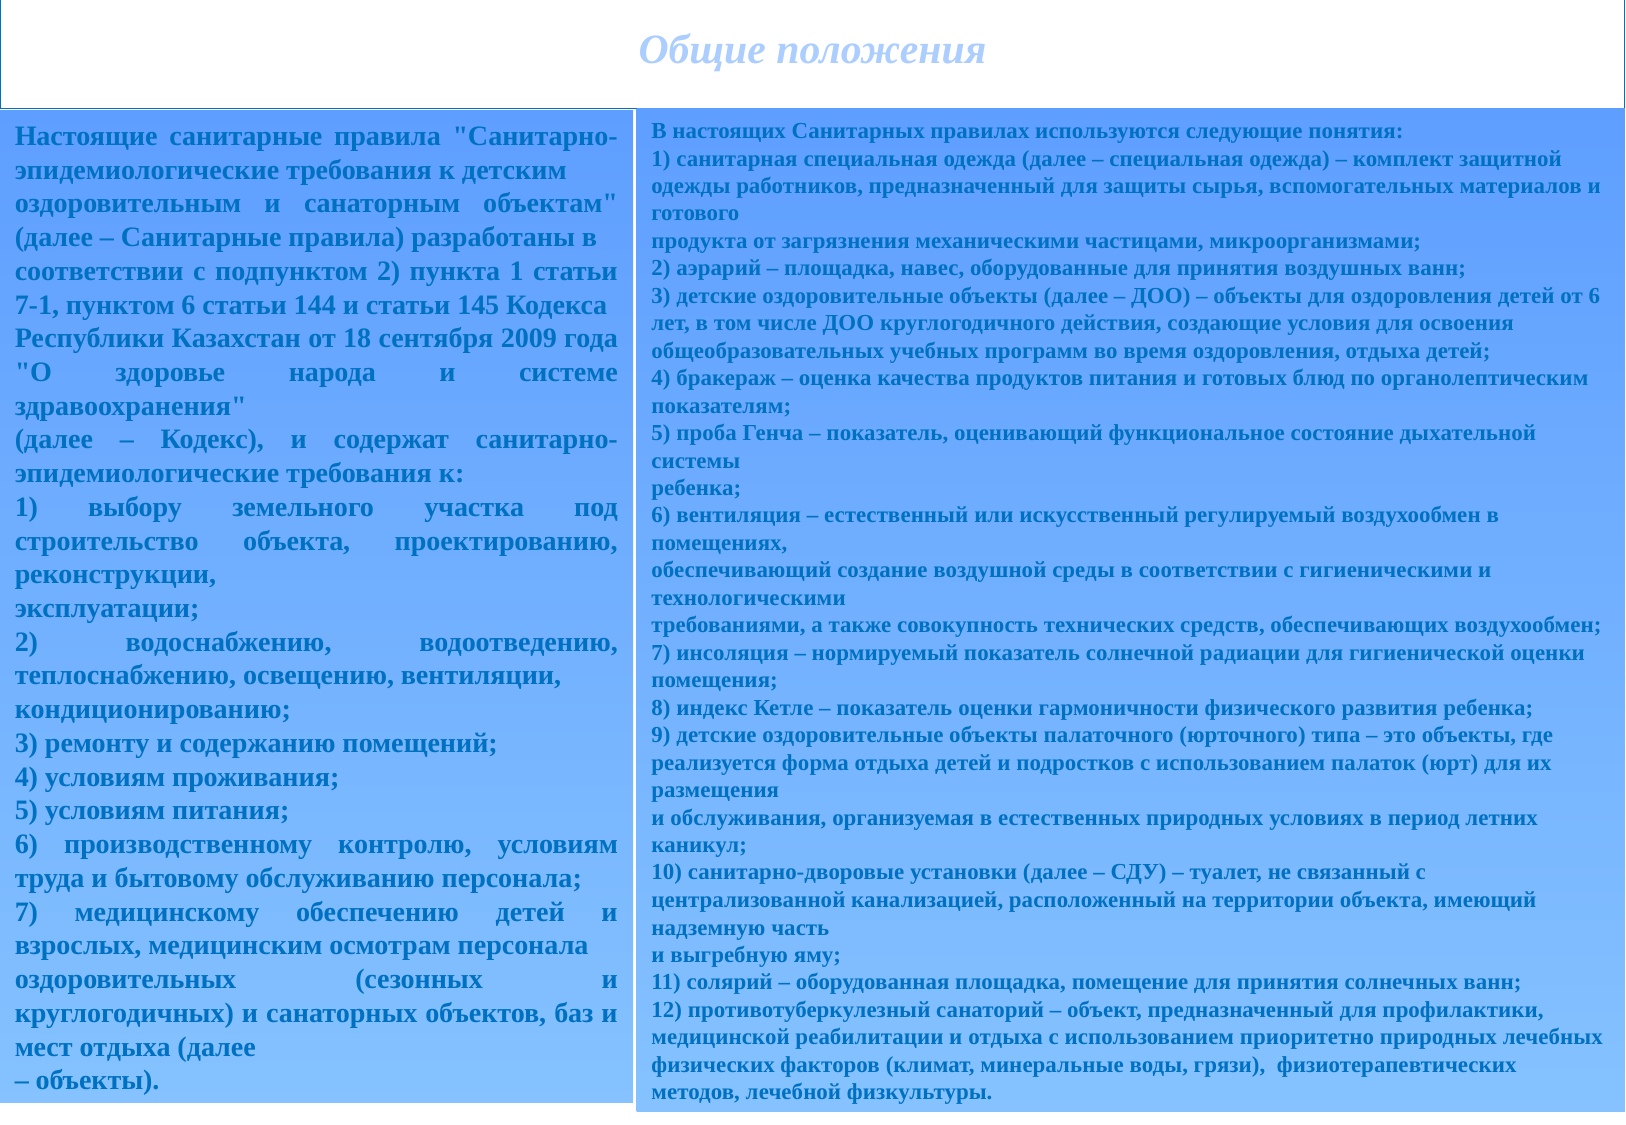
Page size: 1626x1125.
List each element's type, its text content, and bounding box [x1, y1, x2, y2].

text_box В настоящих Санитарных правилах используются следующие понятия: 1) санитарная специальная одежда (далее – специальная одежда) – комплект защитной одежды работников, предназначенный для защиты сырья, вспомогательных материалов и готового продукта от загрязнения механическими частицами, микроорганизмами; 2) аэрарий – площадка, навес, оборудованные для принятия воздушных ванн; 3) детские оздоровительные объекты (далее – ДОО) – объекты для оздоровления детей от 6 лет, в том числе ДОО круглогодичного действия, создающие условия для освоения общеобразовательных учебных программ во время оздоровления, отдыха детей; 4) бракераж – оценка качества продуктов питания и готовых блюд по органолептическим показателям; 5) проба Генча – показатель, оценивающий функциональное состояние дыхательной системы ребенка; 6) вентиляция – естественный или искусственный регулируемый воздухообмен в помещениях, обеспечивающий создание воздушной среды в соответствии с гигиеническими и технологическими требованиями, а также совокупность технических средств, обеспечивающих воздухообмен; 7) инсоляция – нормируемый показатель солнечной радиации для гигиенической оценки помещения; 8) индекс Кетле – показатель оценки гармоничности физического развития ребенка; 9) детские оздоровительные объекты палаточного (юрточного) типа – это объекты, где реализуется форма отдыха детей и подростков с использованием палаток (юрт) для их размещения и обслуживания, организуемая в естественных природных условиях в период летних каникул; 10) санитарно-дворовые установки (далее – СДУ) – туалет, не связанный с централизованной канализацией, расположенный на территории объекта, имеющий надземную часть и выгребную яму; 11) солярий – оборудованная площадка, помещение для принятия солнечных ванн; 12) противотуберкулезный санаторий – объект, предназначенный для профилактики, медицинской реабилитации и отдыха с использованием приоритетно природных лечебных физических факторов (климат, минеральные воды, грязи), физиотерапевтических методов, лечебной физкультуры. [636, 108, 1625, 1112]
text_box Настоящие санитарные правила "Санитарно-эпидемиологические требования к детским оздоровительным и санаторным объектам" (далее – Санитарные правила) разработаны в соответствии с подпунктом 2) пункта 1 статьи 7-1, пунктом 6 статьи 144 и статьи 145 Кодекса Республики Казахстан от 18 сентября 2009 года "О здоровье народа и системе здравоохранения" (далее – Кодекс), и содержат санитарно-эпидемиологические требования к: 1) выбору земельного участка под строительство объекта, проектированию, реконструкции, эксплуатации; 2) водоснабжению, водоотведению, теплоснабжению, освещению, вентиляции, кондиционированию; 3) ремонту и содержанию помещений; 4) условиям проживания; 5) условиям питания; 6) производственному контролю, условиям труда и бытовому обслуживанию персонала; 7) медицинскому обеспечению детей и взрослых, медицинским осмотрам персонала оздоровительных (сезонных и круглогодичных) и санаторных объектов, баз и мест отдыха (далее – объекты). [0, 110, 634, 1103]
text_box Общие положения [0, 0, 1625, 109]
